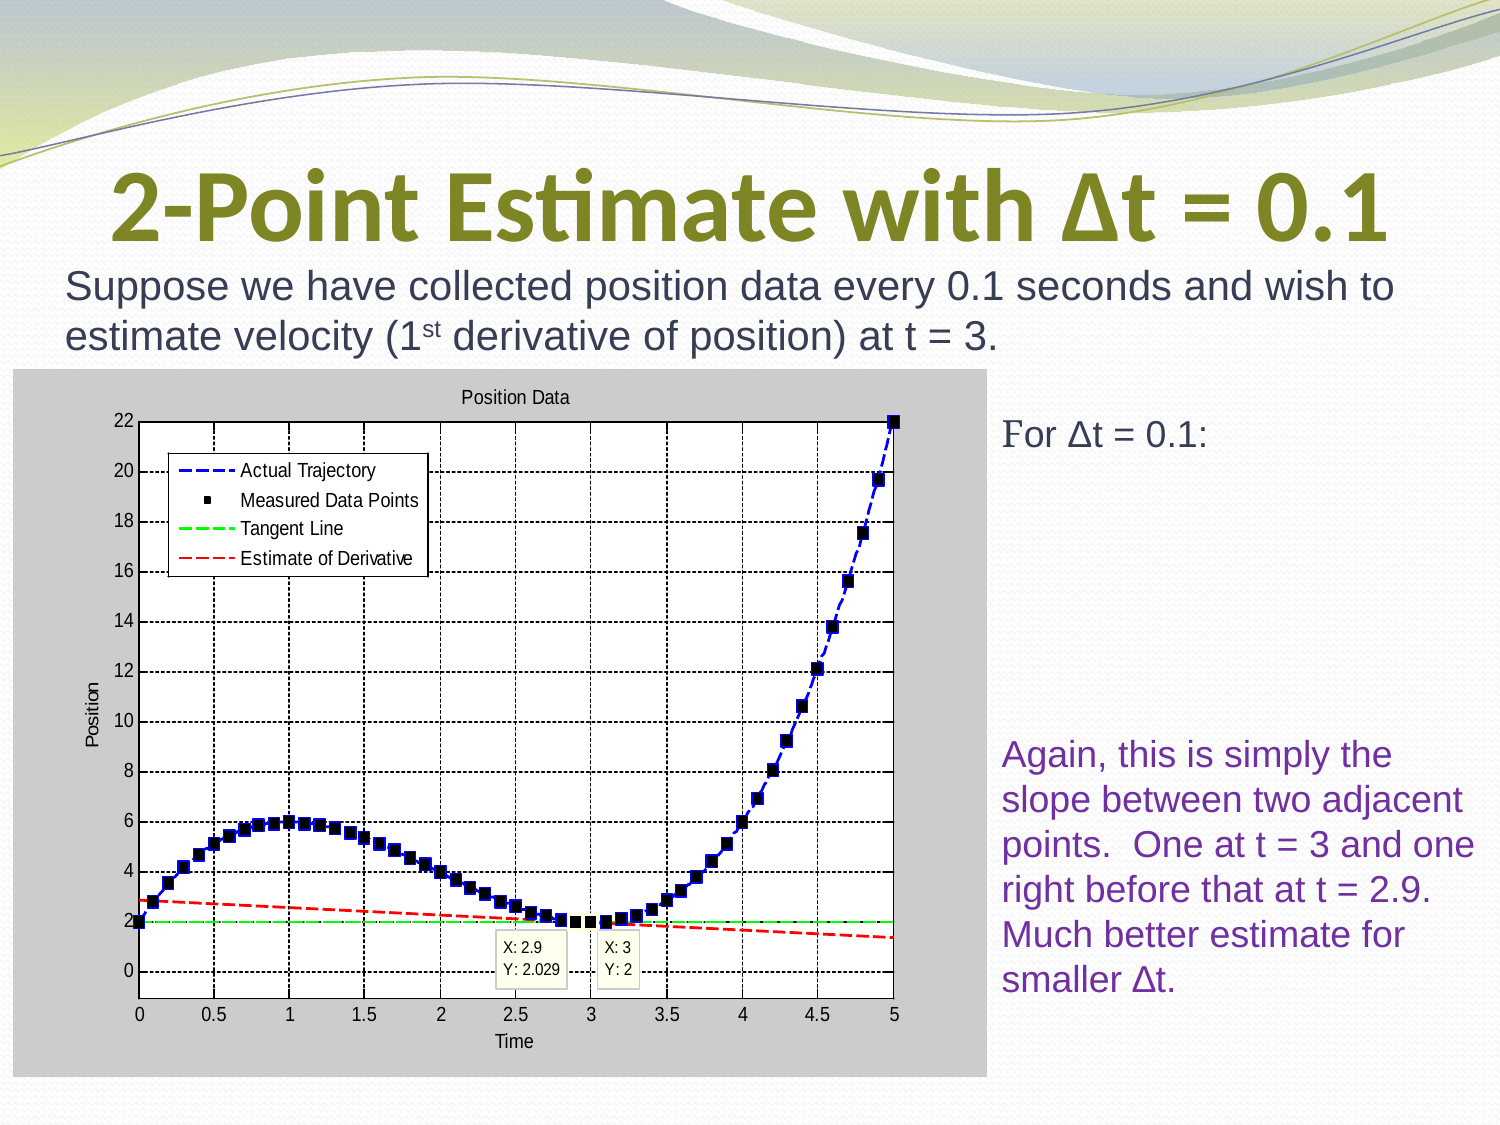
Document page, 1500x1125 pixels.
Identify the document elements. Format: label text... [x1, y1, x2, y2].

title 2-Point Estimate with Δt = 0.1 [75, 75, 1425, 251]
picture [12, 368, 988, 1077]
text_box Suppose we have collected position data every 0.1 seconds and wish to estimate velocity (1st derivative of position) at t = 3. [50, 251, 1470, 367]
